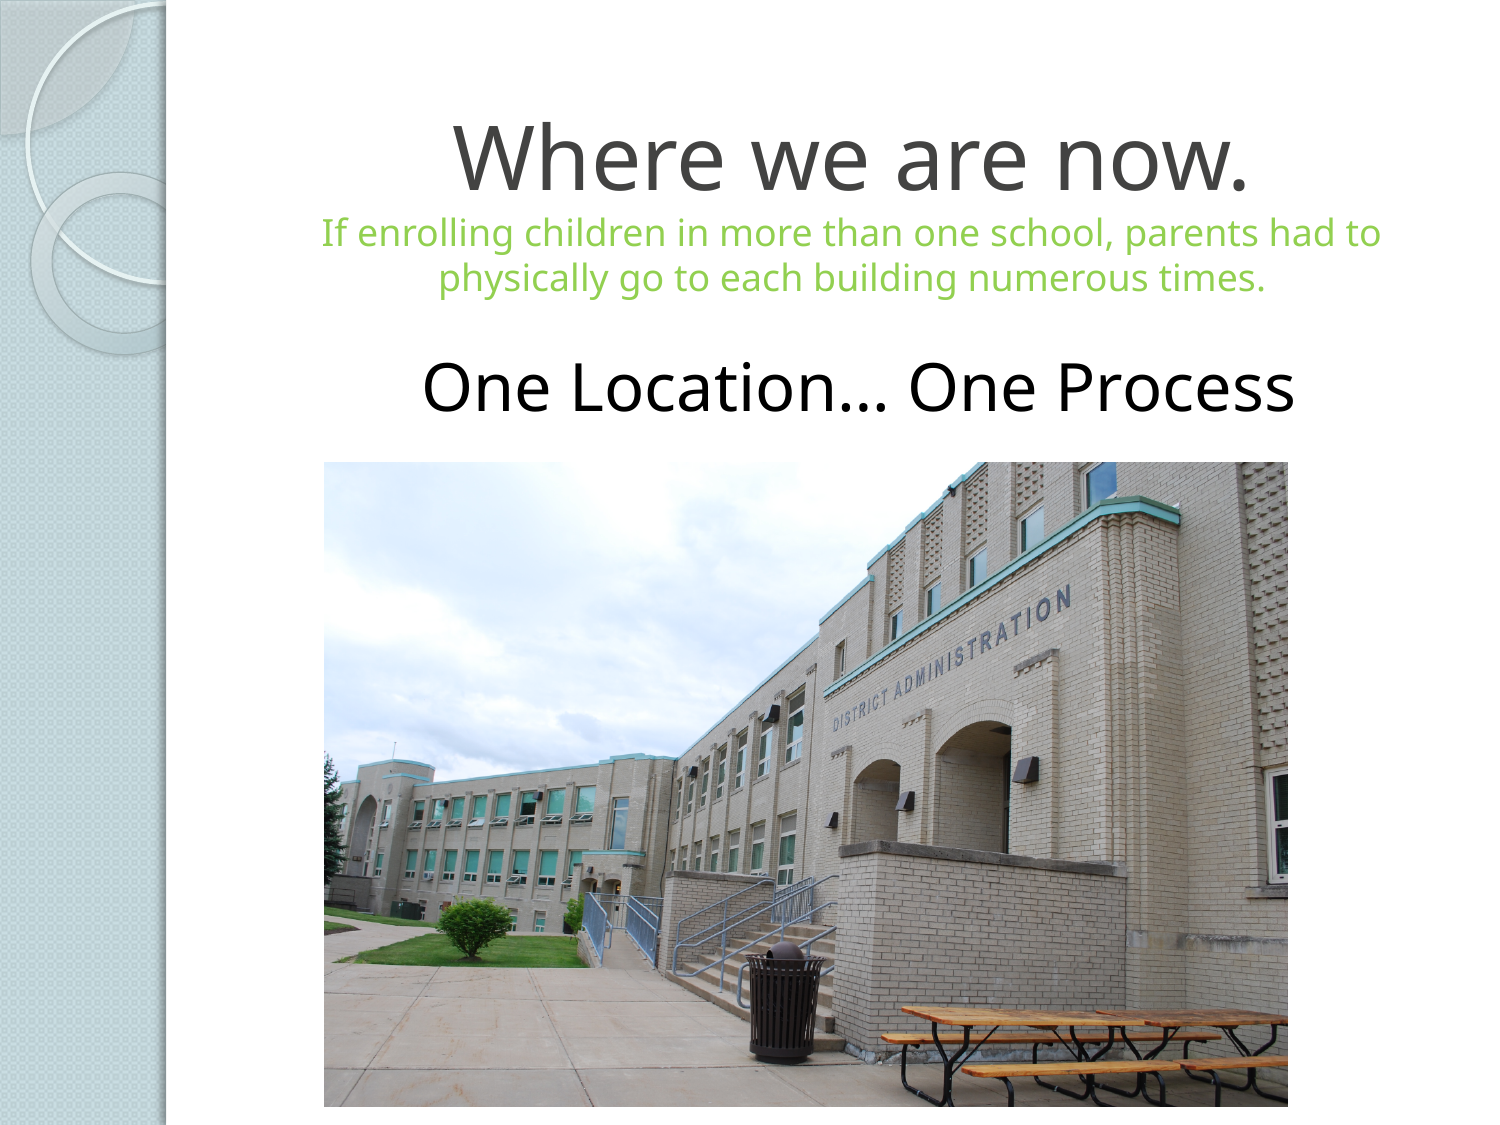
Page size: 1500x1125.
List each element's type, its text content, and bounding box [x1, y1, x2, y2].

list One Location… One Process [237, 337, 1468, 475]
title Where we are now. If enrolling children in more than one school, parents had to physically go to each building numerous times. [237, 87, 1468, 313]
picture [324, 462, 1288, 1107]
